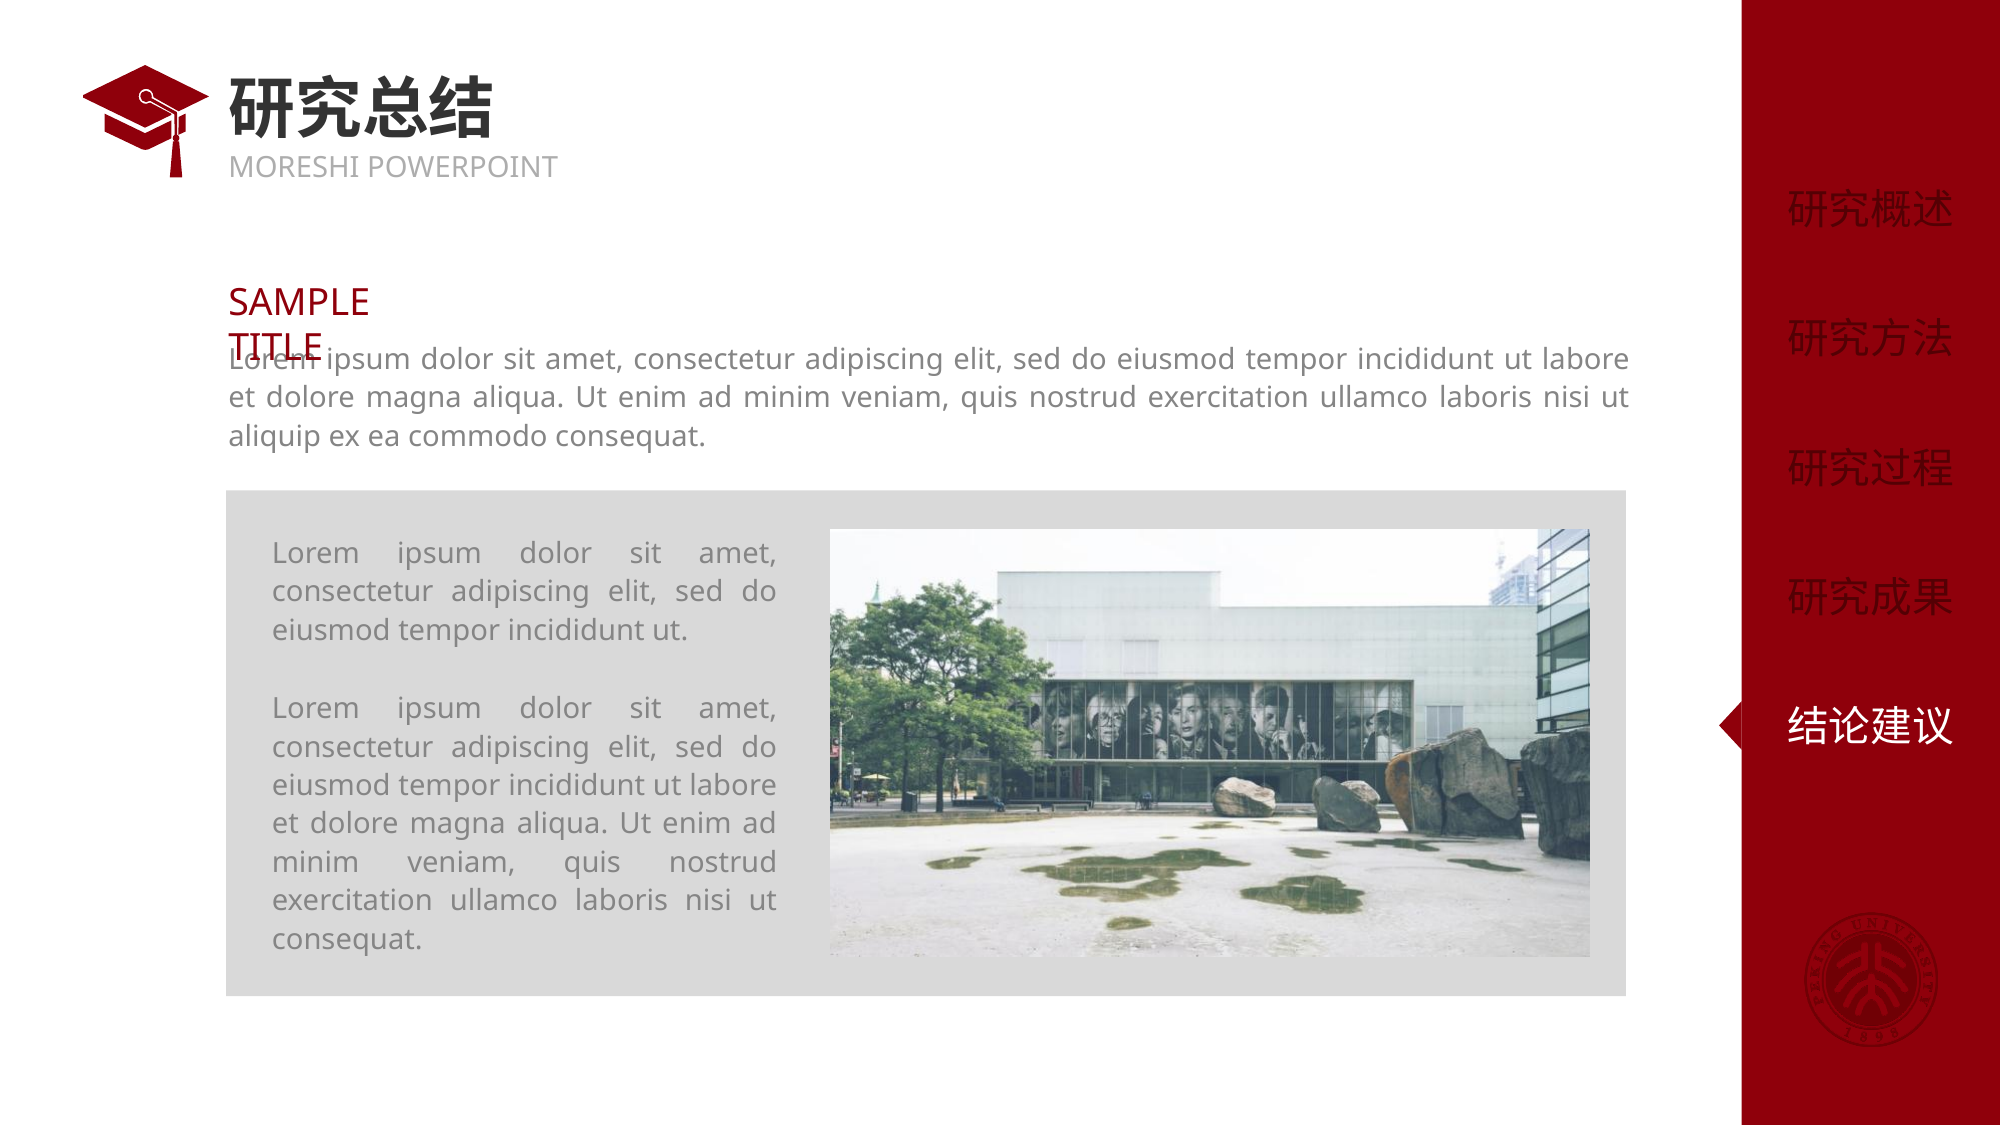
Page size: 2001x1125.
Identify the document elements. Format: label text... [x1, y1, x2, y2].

title 研究总结 [213, 55, 1077, 168]
text_box Lorem ipsum dolor sit amet, consectetur adipiscing elit, sed do eiusmod tempor incididunt ut labore et dolore magna aliqua. Ut enim ad minim veniam, quis nostrud exercitation ullamco laboris nisi ut aliquip ex ea commodo consequat. [213, 329, 1646, 460]
picture [830, 529, 1590, 957]
picture [1804, 912, 1938, 1047]
text_box [225, 489, 1627, 997]
text_box Lorem ipsum dolor sit amet, consectetur adipiscing elit, sed do eiusmod tempor incididunt ut labore et dolore magna aliqua. Ut enim ad minim veniam, quis nostrud exercitation ullamco laboris nisi ut consequat. [257, 678, 793, 963]
text_box SAMPLE TITLE [213, 270, 479, 376]
text_box Lorem ipsum dolor sit amet, consectetur adipiscing elit, sed do eiusmod tempor incididunt ut. [257, 523, 793, 654]
